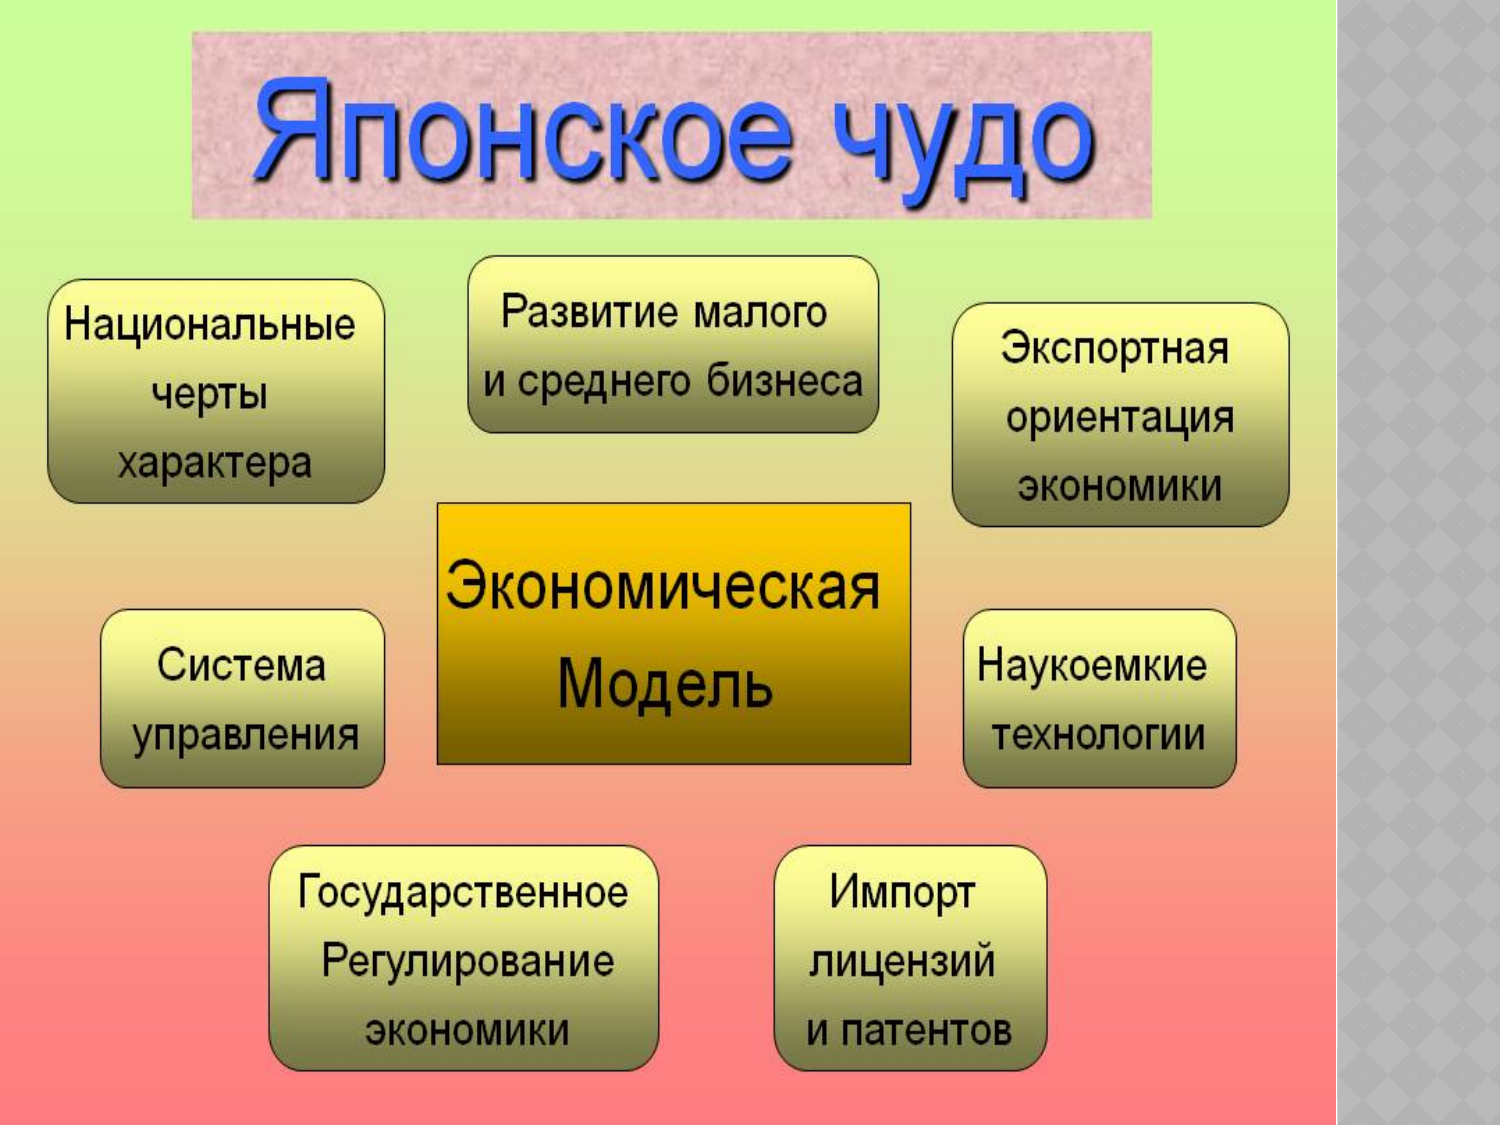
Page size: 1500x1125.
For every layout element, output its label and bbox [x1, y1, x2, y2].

list [0, 0, 1337, 1125]
